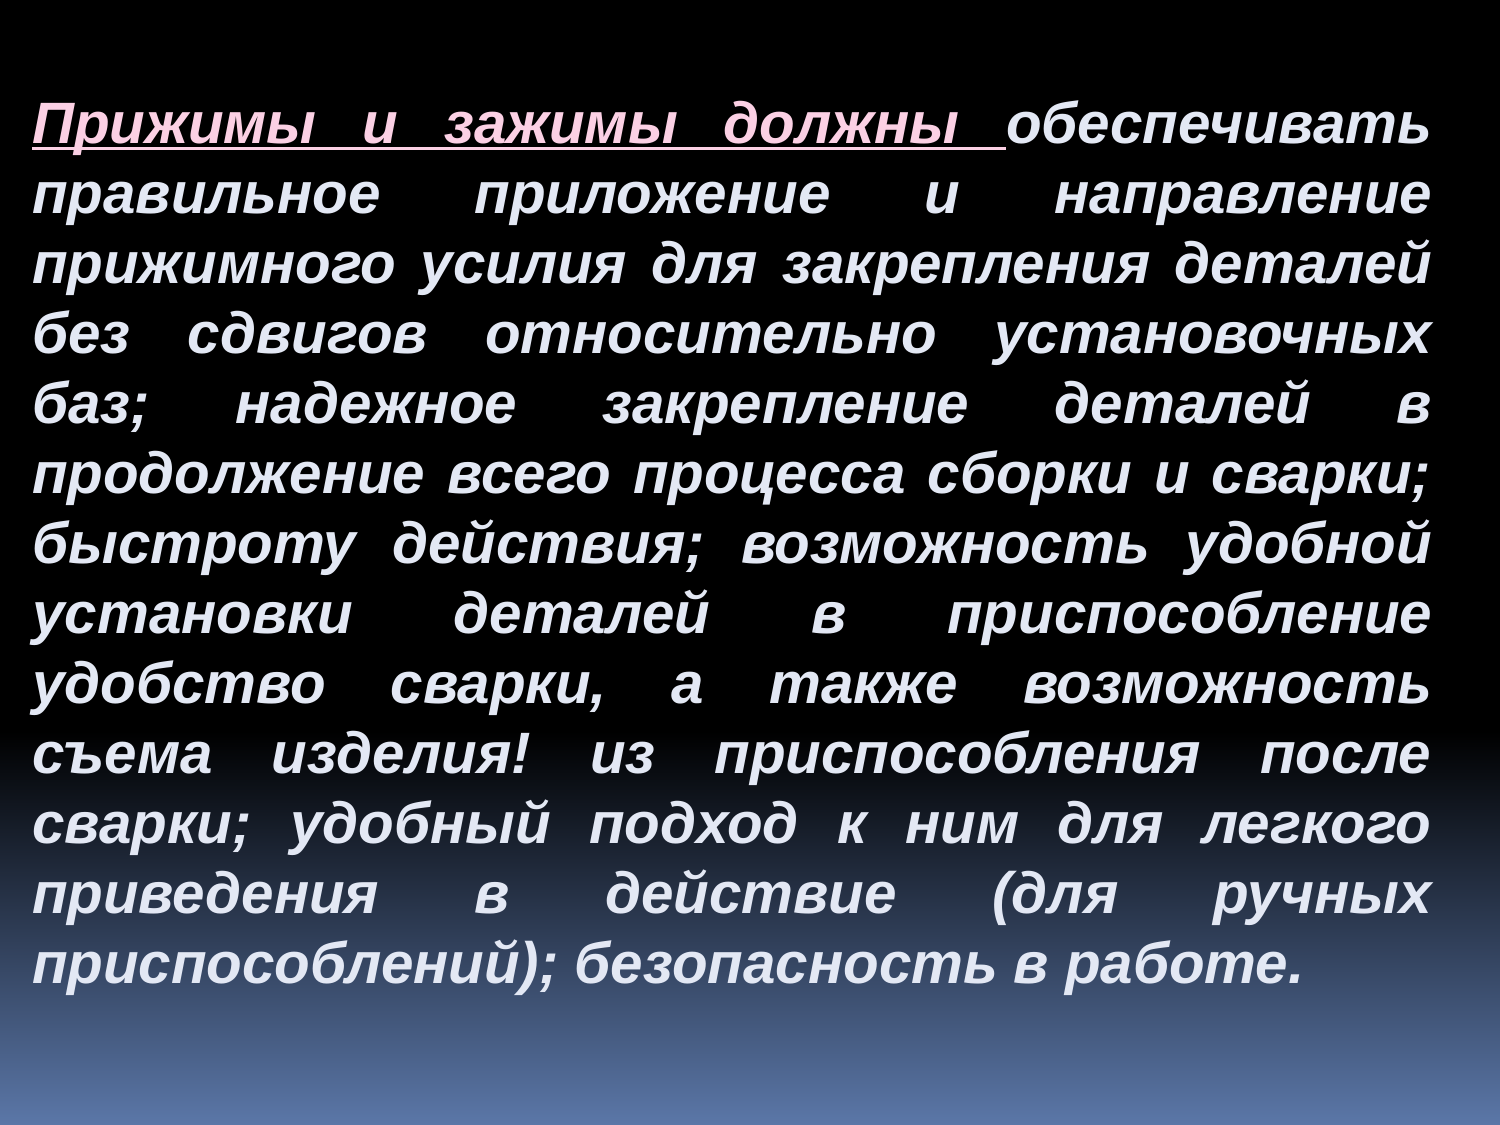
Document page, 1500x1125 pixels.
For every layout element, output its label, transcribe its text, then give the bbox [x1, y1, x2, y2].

text_box Прижимы и зажимы должны обеспечивать правильное прило­жение и направление прижимного усилия для закрепления дета­лей без сдвигов относительно установочных баз; надежное закреп­ление деталей в продолжение всего процесса сборки и сварки; быстроту действия; возможность удобной установки деталей в при­способление удобство сварки, а также возможность съема изделия! из приспособления после сварки; удобный подход к ним для легкого приведения в действие (для ручных приспособлений); безопасность в работе. [17, 78, 1447, 1003]
